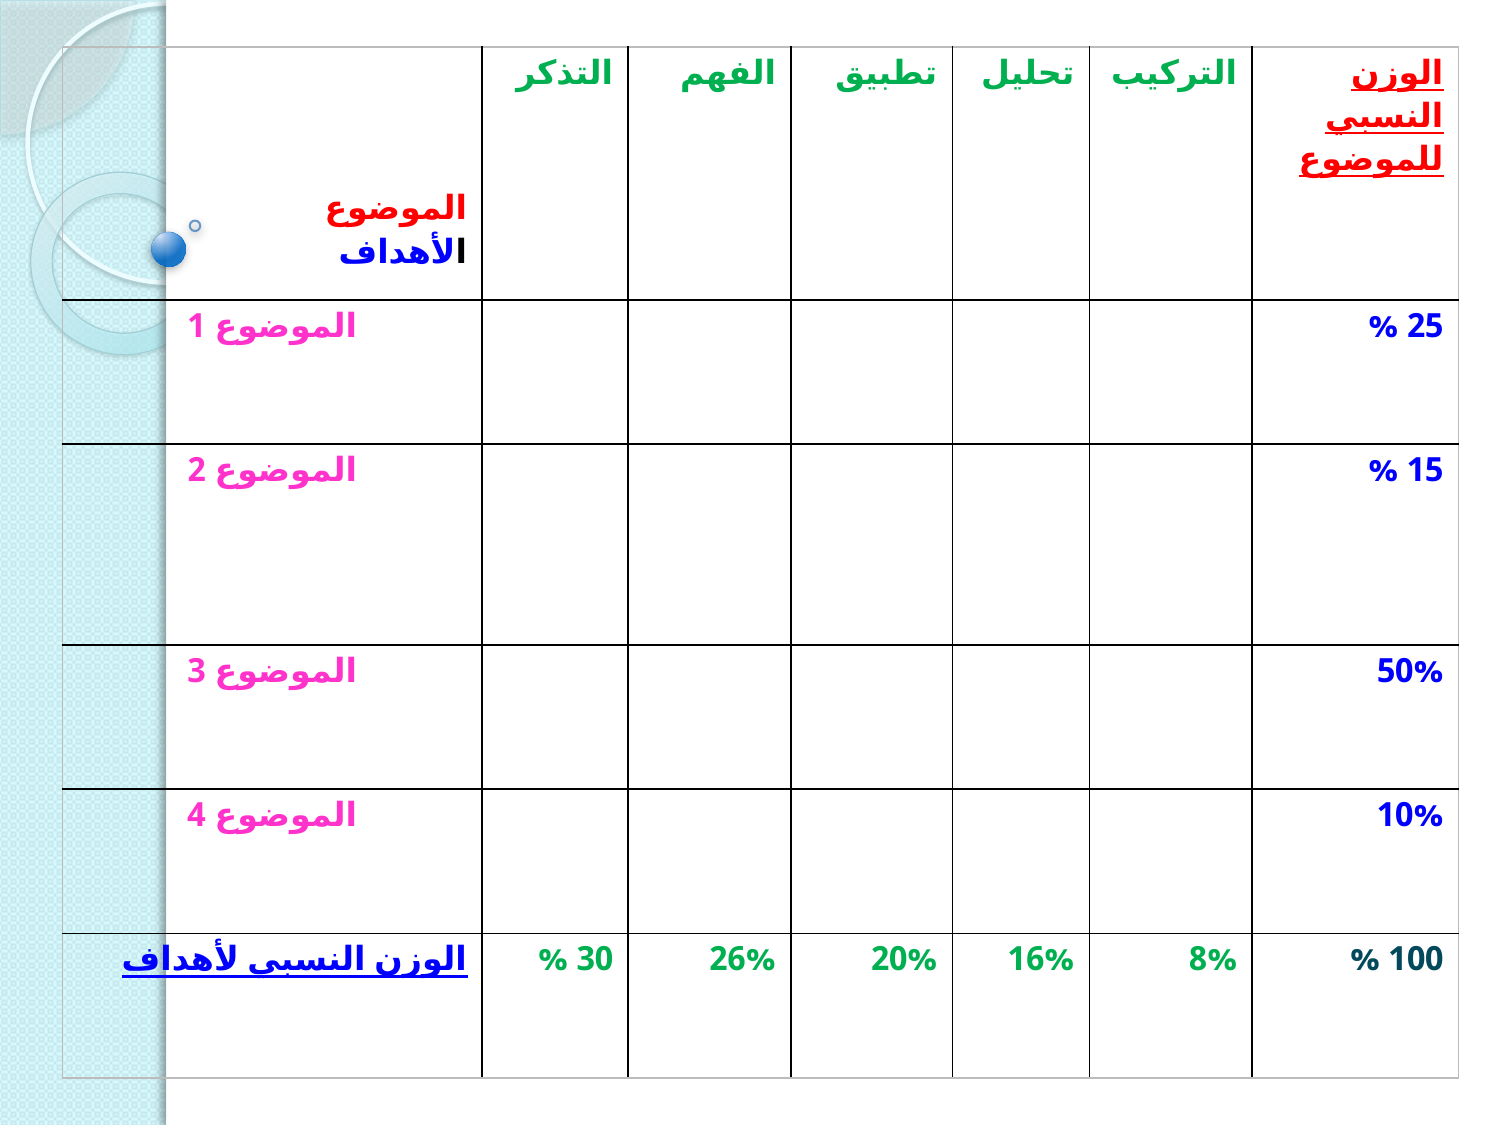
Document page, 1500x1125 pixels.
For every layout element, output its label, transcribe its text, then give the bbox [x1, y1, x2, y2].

table_cell 30 % [483, 934, 627, 1077]
table_cell [629, 790, 790, 933]
table_cell [1090, 301, 1251, 443]
table_cell 10% [1253, 790, 1458, 933]
table_cell [1090, 445, 1251, 644]
table_header الفهم [629, 48, 790, 299]
table_cell [792, 445, 952, 644]
table_cell [483, 445, 627, 644]
table_cell [629, 646, 790, 788]
table_cell الوزن النسبي لأهداف [63, 934, 481, 1077]
table_cell الموضوع 4 [63, 790, 481, 933]
table_cell الموضوع 3 [63, 646, 481, 788]
table_cell 50% [1253, 646, 1458, 788]
table_header التذكر [483, 48, 627, 299]
table_cell [483, 646, 627, 788]
table_cell 20% [792, 934, 952, 1077]
table_cell [1090, 646, 1251, 788]
table_cell [792, 301, 952, 443]
table_header تحليل [953, 48, 1089, 299]
table_cell 26% [629, 934, 790, 1077]
table_cell الموضوع 2 [63, 445, 481, 644]
table_cell 100 % [1253, 934, 1458, 1077]
table_cell [953, 445, 1089, 644]
table_header الموضوع الأهداف [63, 48, 481, 299]
table_cell [792, 790, 952, 933]
table_cell [629, 301, 790, 443]
table_cell [483, 301, 627, 443]
table_cell 15 % [1253, 445, 1458, 644]
table_cell [483, 790, 627, 933]
table_cell 16% [953, 934, 1089, 1077]
table_cell [953, 301, 1089, 443]
table_cell 8% [1090, 934, 1251, 1077]
table_header تطبيق [792, 48, 952, 299]
table_cell [792, 646, 952, 788]
table_cell 25 % [1253, 301, 1458, 443]
table_cell [953, 790, 1089, 933]
table_header التركيب [1090, 48, 1251, 299]
table_cell [629, 445, 790, 644]
table_cell [1090, 790, 1251, 933]
table_header الوزن النسبي للموضوع [1253, 48, 1458, 299]
table_cell الموضوع 1 [63, 301, 481, 443]
table_cell [953, 646, 1089, 788]
